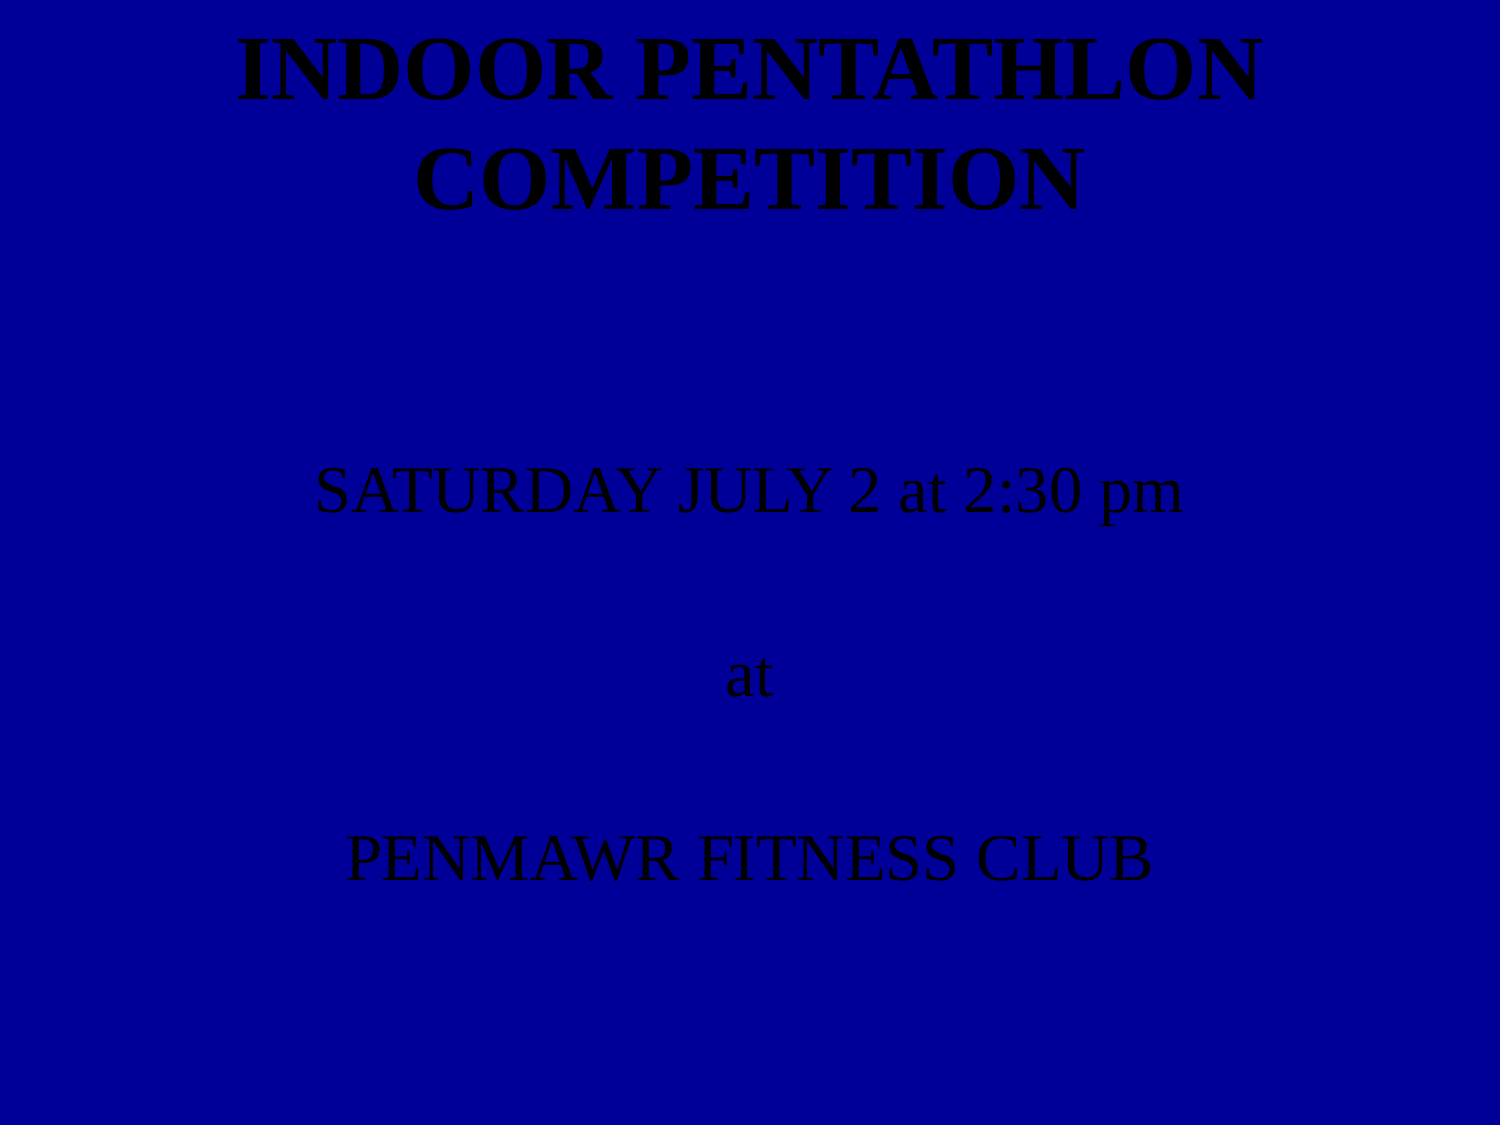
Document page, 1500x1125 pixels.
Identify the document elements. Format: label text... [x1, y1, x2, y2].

title INDOOR PENTATHLON COMPETITION [27, 27, 1473, 209]
subtitle SATURDAY JULY 2 at 2:30 pm at PENMAWR FITNESS CLUB [39, 289, 1461, 1061]
